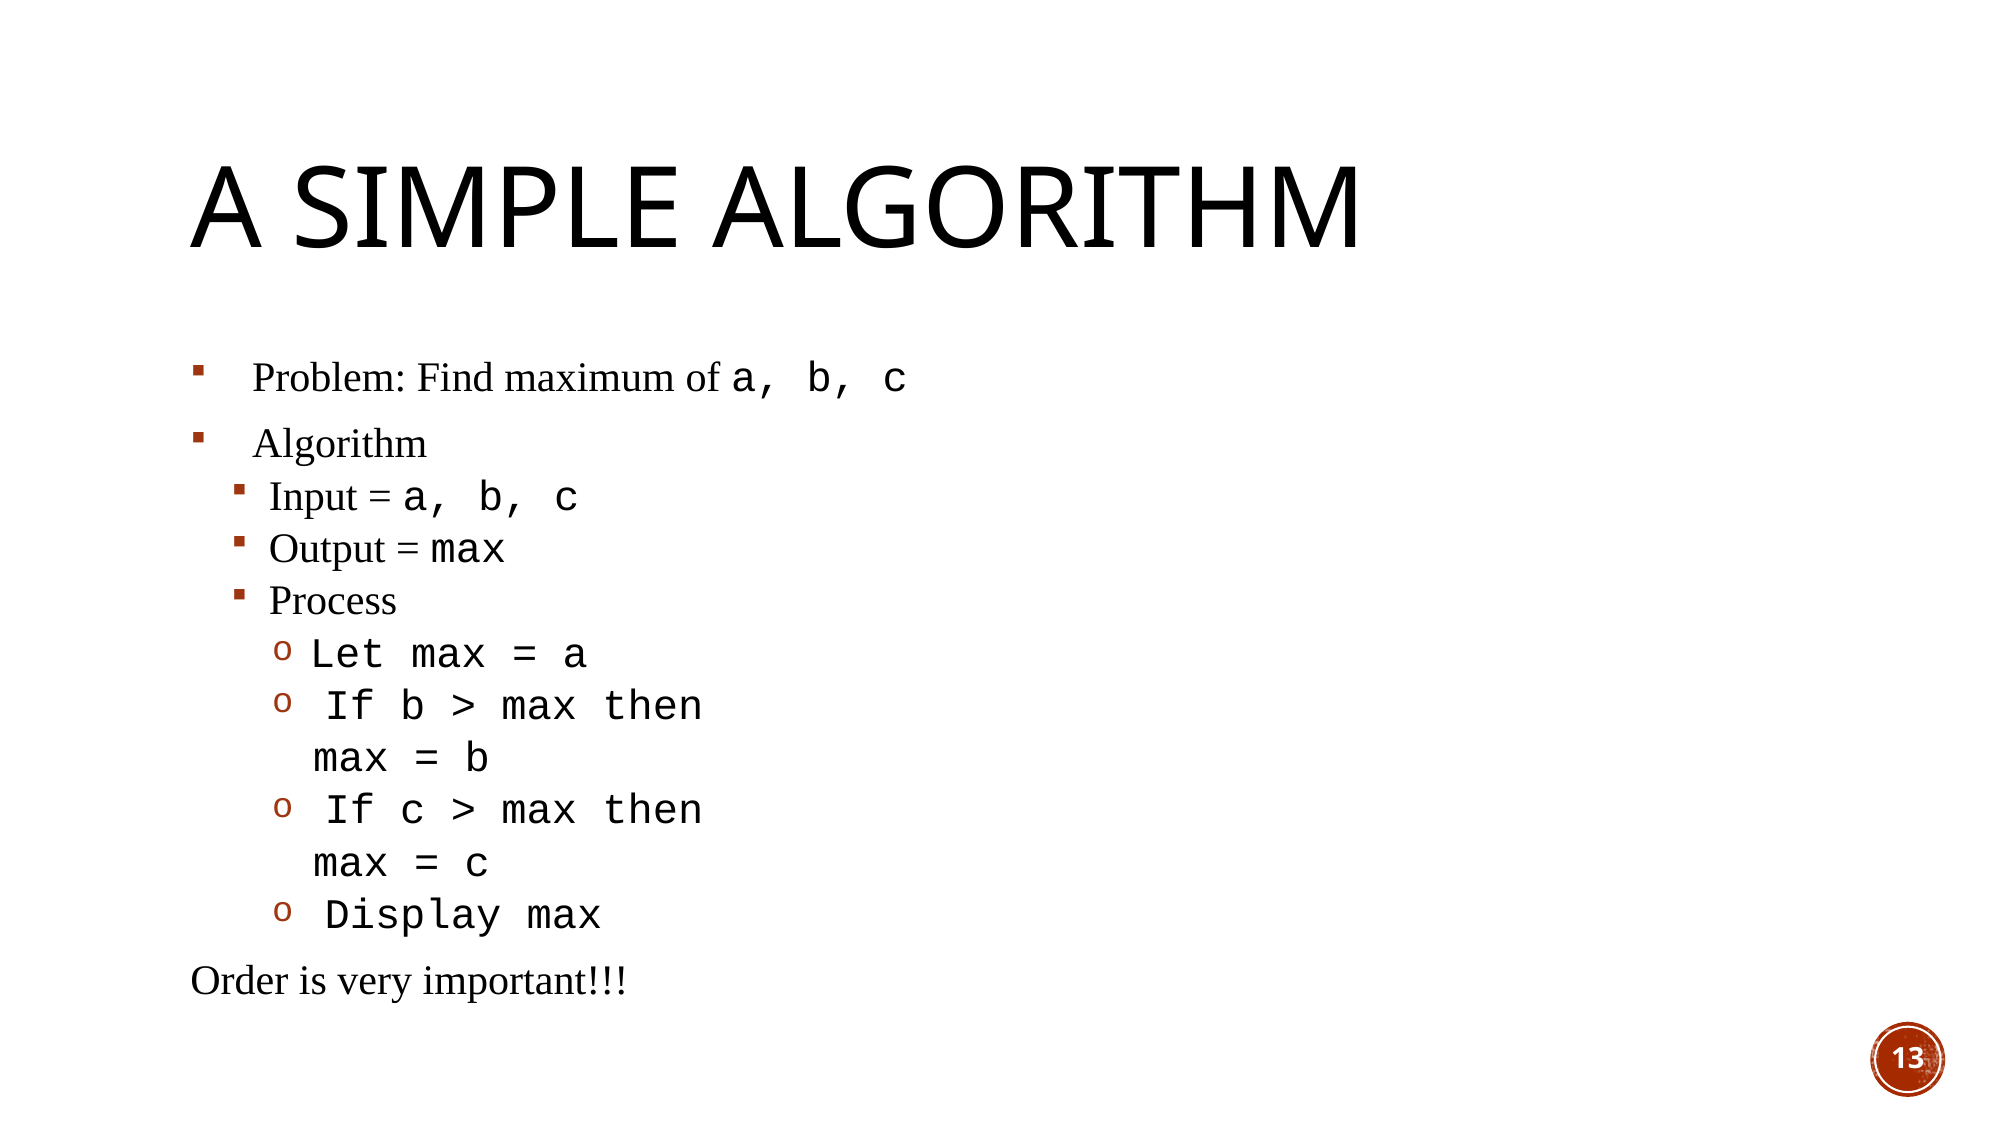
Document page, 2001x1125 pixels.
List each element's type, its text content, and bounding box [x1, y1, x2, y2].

slide_number 13 [1855, 1028, 1961, 1089]
title A Simple Algorithm [175, 79, 1826, 344]
list Problem: Find maximum of a, b, c Algorithm Input = a, b, c Output = max Process Let max = a If b > max then max = b If c > max then max = c Display max Order is very important!!! [175, 348, 1826, 1013]
